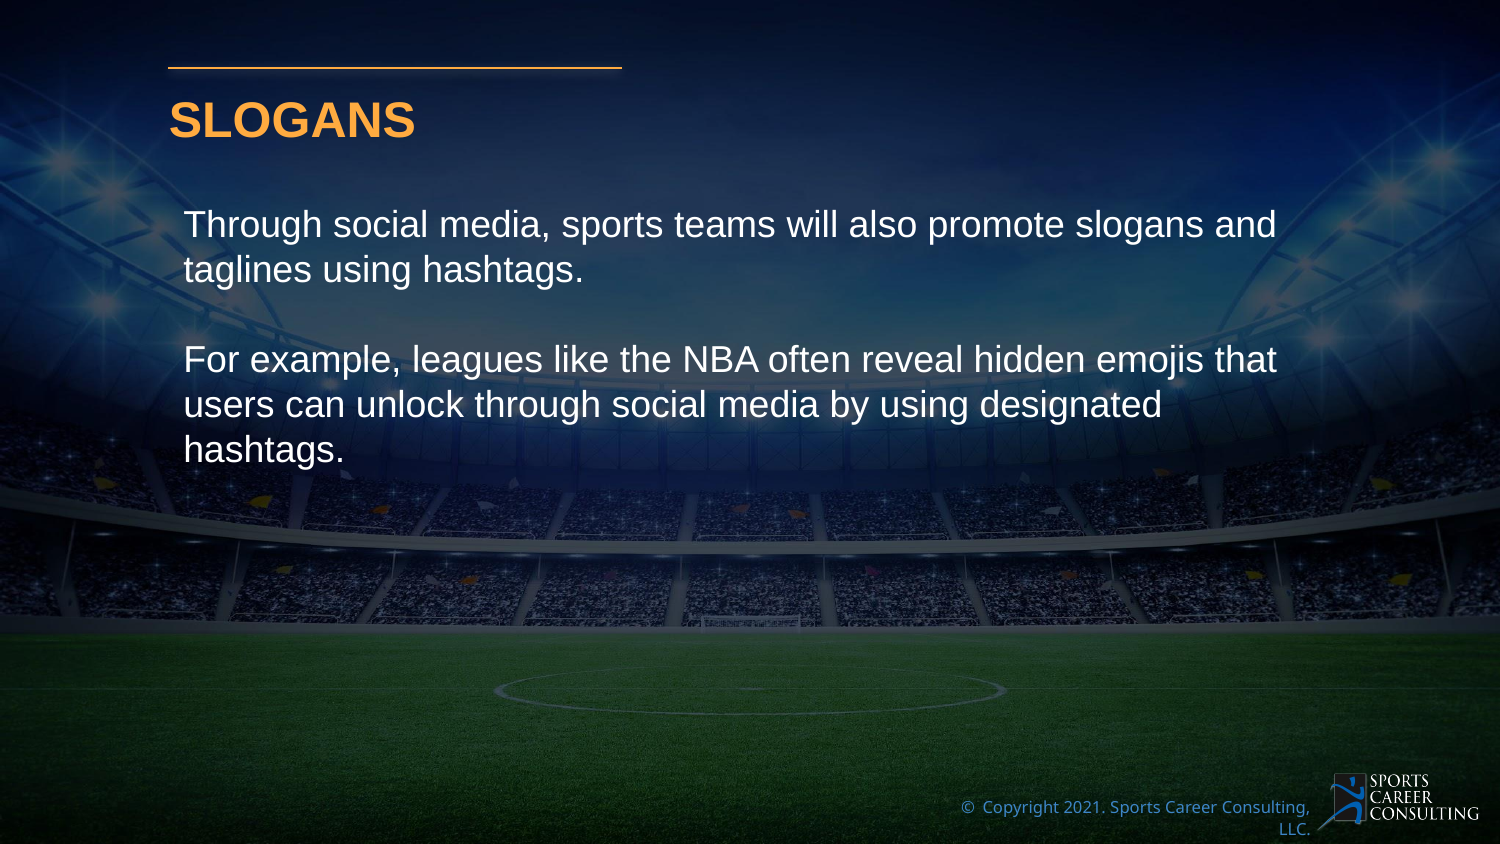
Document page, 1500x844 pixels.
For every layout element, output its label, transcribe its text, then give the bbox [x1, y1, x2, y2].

text_box © Copyright 2021. Sports Career Consulting, LLC. [914, 769, 1326, 844]
picture [0, 0, 1500, 844]
subtitle Through social media, sports teams will also promote slogans and taglines using hashtags. For example, leagues like the NBA often reveal hidden emojis that users can unlock through social media by using designated hashtags. [168, 185, 1347, 522]
title SLOGANS [153, 72, 914, 228]
